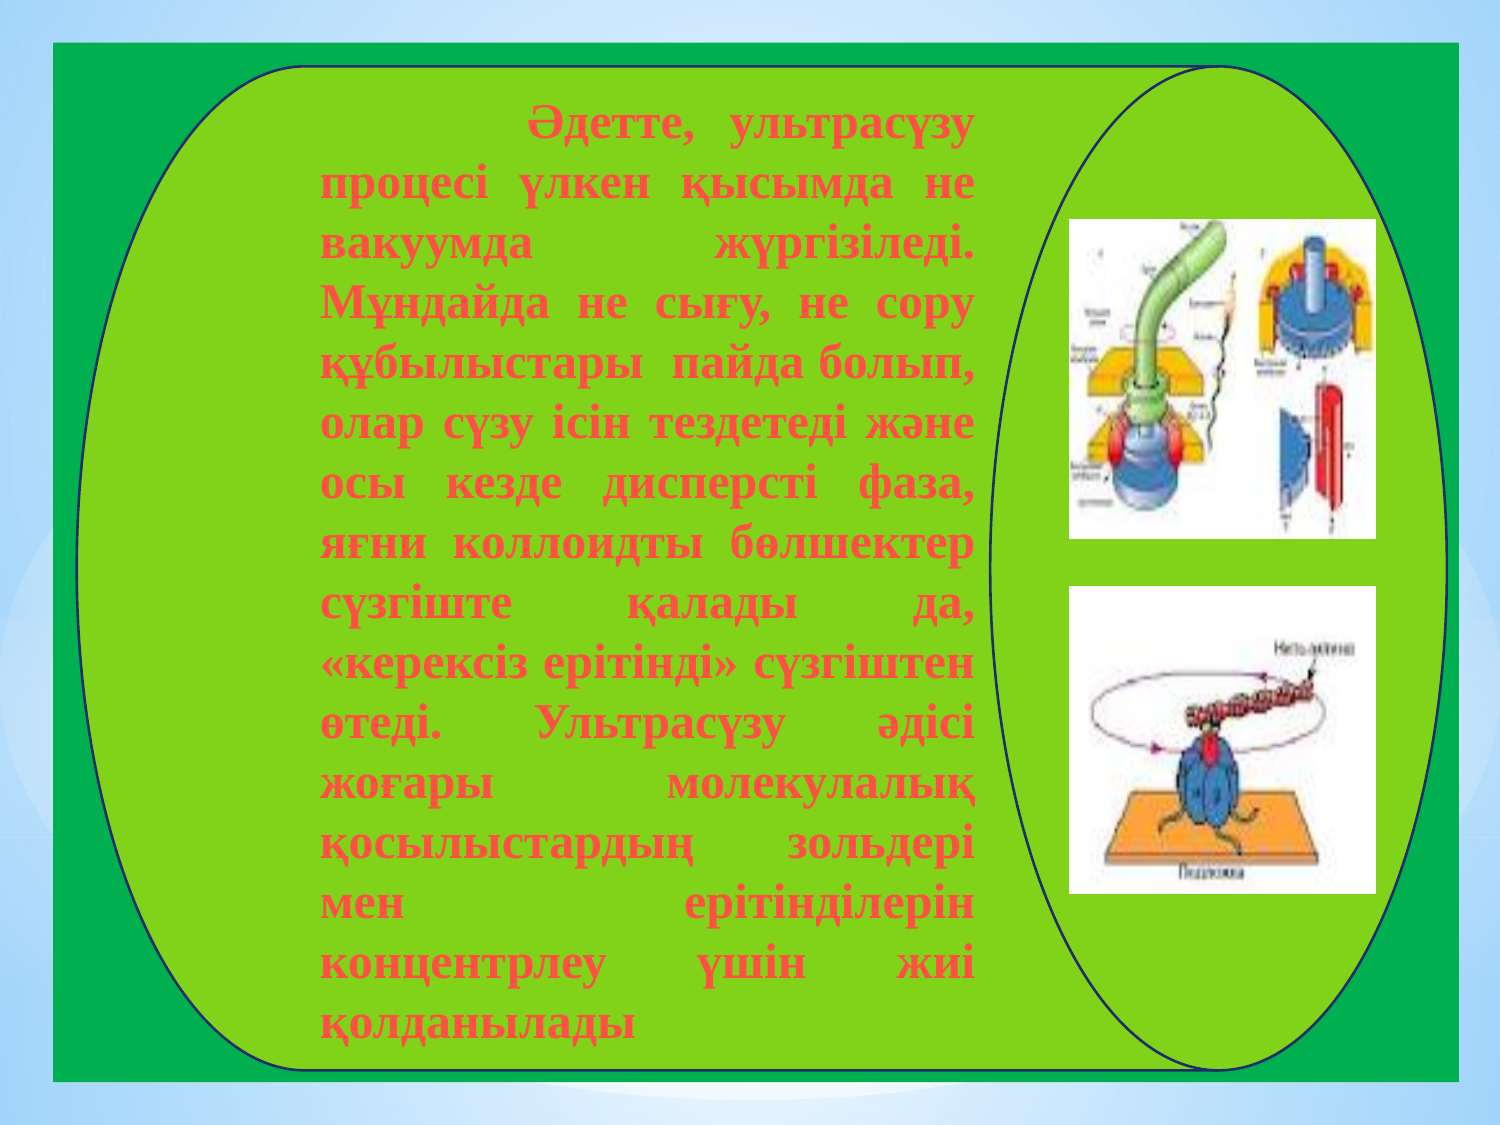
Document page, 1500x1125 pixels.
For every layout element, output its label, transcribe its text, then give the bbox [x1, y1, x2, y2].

picture [1068, 219, 1377, 539]
text_box Әдетте, ультрасүзу процесі үлкен қысымда не вакуумда жүргізіледі. Мұндайда не сығу, не сору құбылыстары пайда болып, олар сүзу ісін тездетеді және осы кезде дисперсті фаза, яғни коллоидты бөлшектер сүзгіште қалады да, «керексіз ерітінді» сүзгіштен өтеді. Ультрасүзу әдісі жоғары молекулалық қосылыстардың зольдері мен ерітінділерін концентрлеу үшін жиі қолданылады [75, 65, 1449, 1072]
picture [1068, 585, 1377, 894]
list [52, 42, 1460, 1083]
